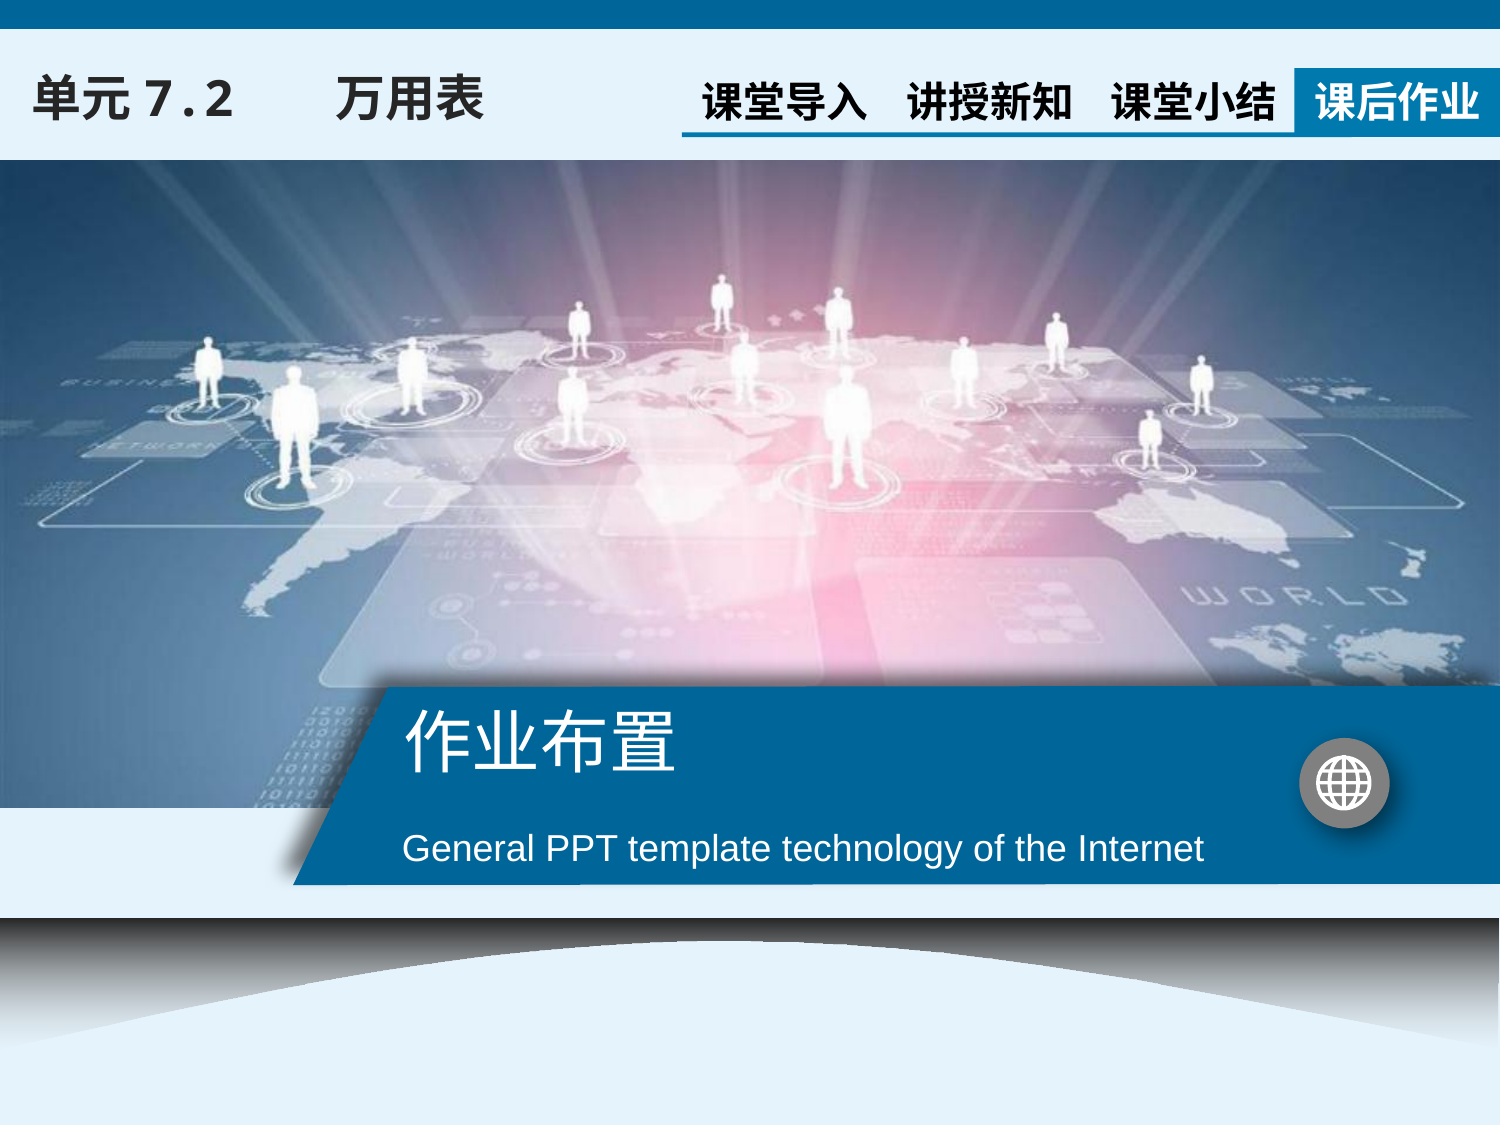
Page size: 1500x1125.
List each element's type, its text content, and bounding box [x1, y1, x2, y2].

list General PPT template technology of the Internet [386, 821, 1499, 917]
title 作业布置 [388, 673, 1499, 790]
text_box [16, 59, 1500, 135]
picture [0, 160, 1500, 808]
